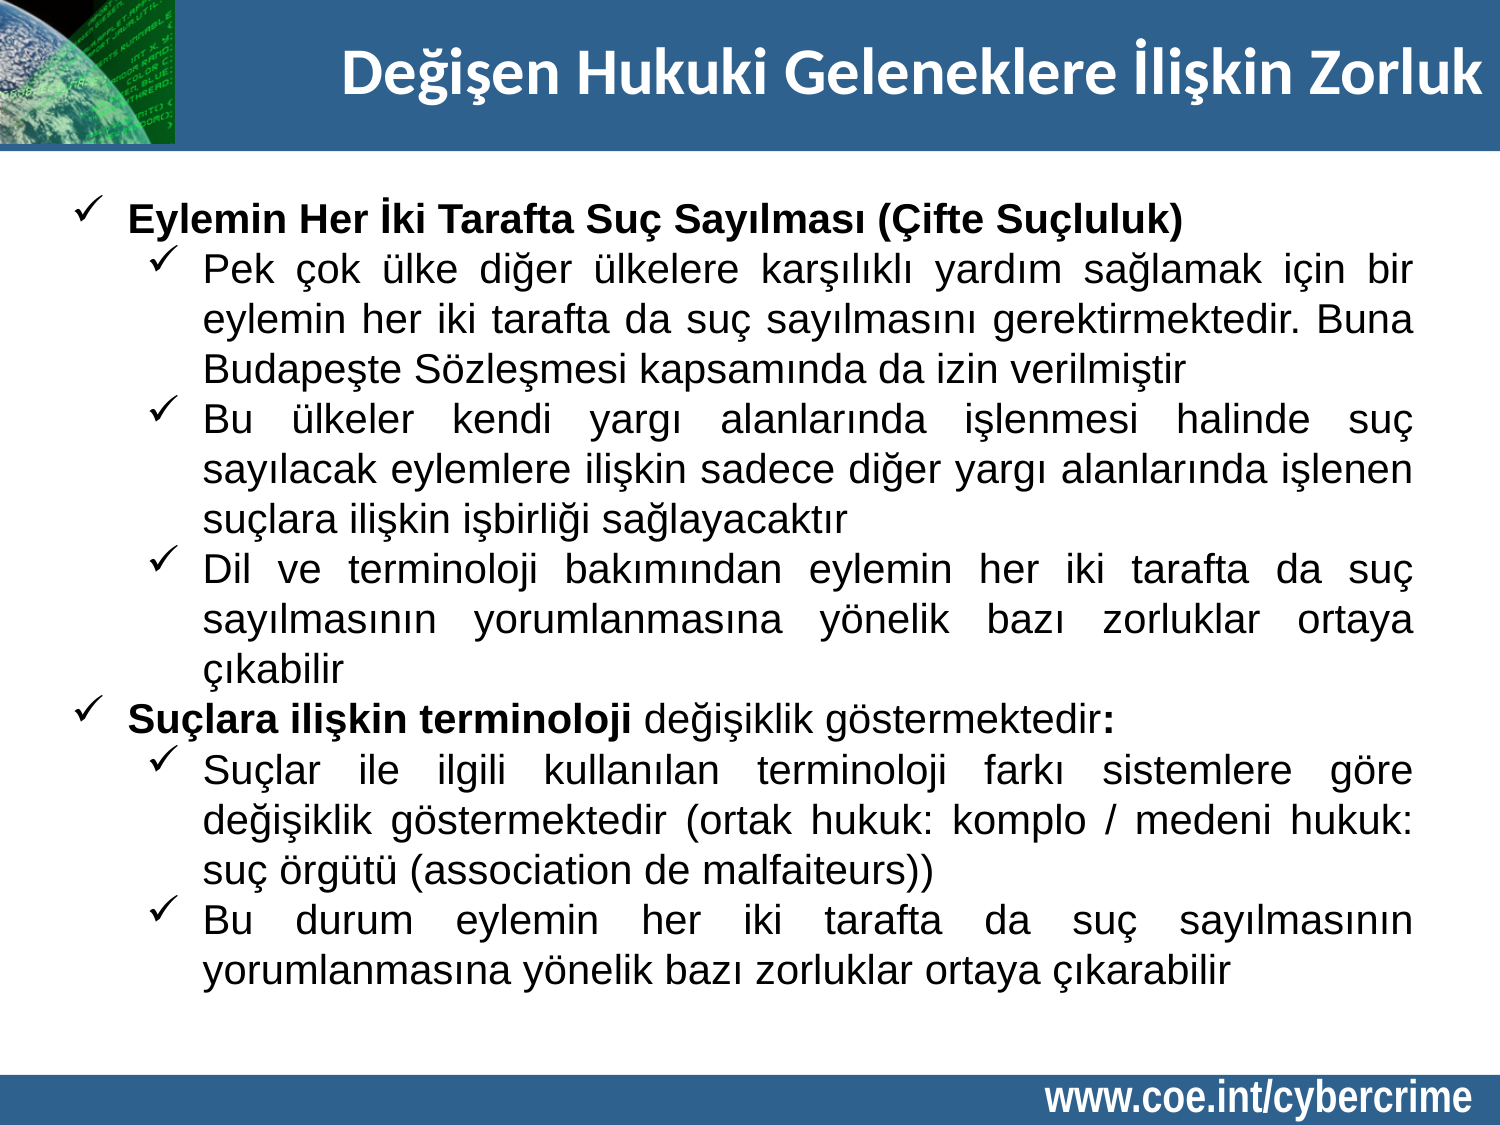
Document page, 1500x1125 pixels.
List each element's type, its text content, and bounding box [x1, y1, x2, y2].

text_box Eylemin Her İki Tarafta Suç Sayılması (Çifte Suçluluk) Pek çok ülke diğer ülkelere karşılıklı yardım sağlamak için bir eylemin her iki tarafta da suç sayılmasını gerektirmektedir. Buna Budapeşte Sözleşmesi kapsamında da izin verilmiştir Bu ülkeler kendi yargı alanlarında işlenmesi halinde suç sayılacak eylemlere ilişkin sadece diğer yargı alanlarında işlenen suçlara ilişkin işbirliği sağlayacaktır Dil ve terminoloji bakımından eylemin her iki tarafta da suç sayılmasının yorumlanmasına yönelik bazı zorluklar ortaya çıkabilir Suçlara ilişkin terminoloji değişiklik göstermektedir: Suçlar ile ilgili kullanılan terminoloji farkı sistemlere göre değişiklik göstermektedir (ortak hukuk: komplo / medeni hukuk: suç örgütü (association de malfaiteurs)) Bu durum eylemin her iki tarafta da suç sayılmasının yorumlanmasına yönelik bazı zorluklar ortaya çıkarabilir [56, 184, 1430, 1000]
picture [0, 0, 175, 144]
text_box Değişen Hukuki Geleneklere İlişkin Zorluk [0, 0, 1500, 153]
text_box www.coe.int/cybercrime [1030, 1059, 1500, 1125]
text_box [0, 1073, 1030, 1125]
